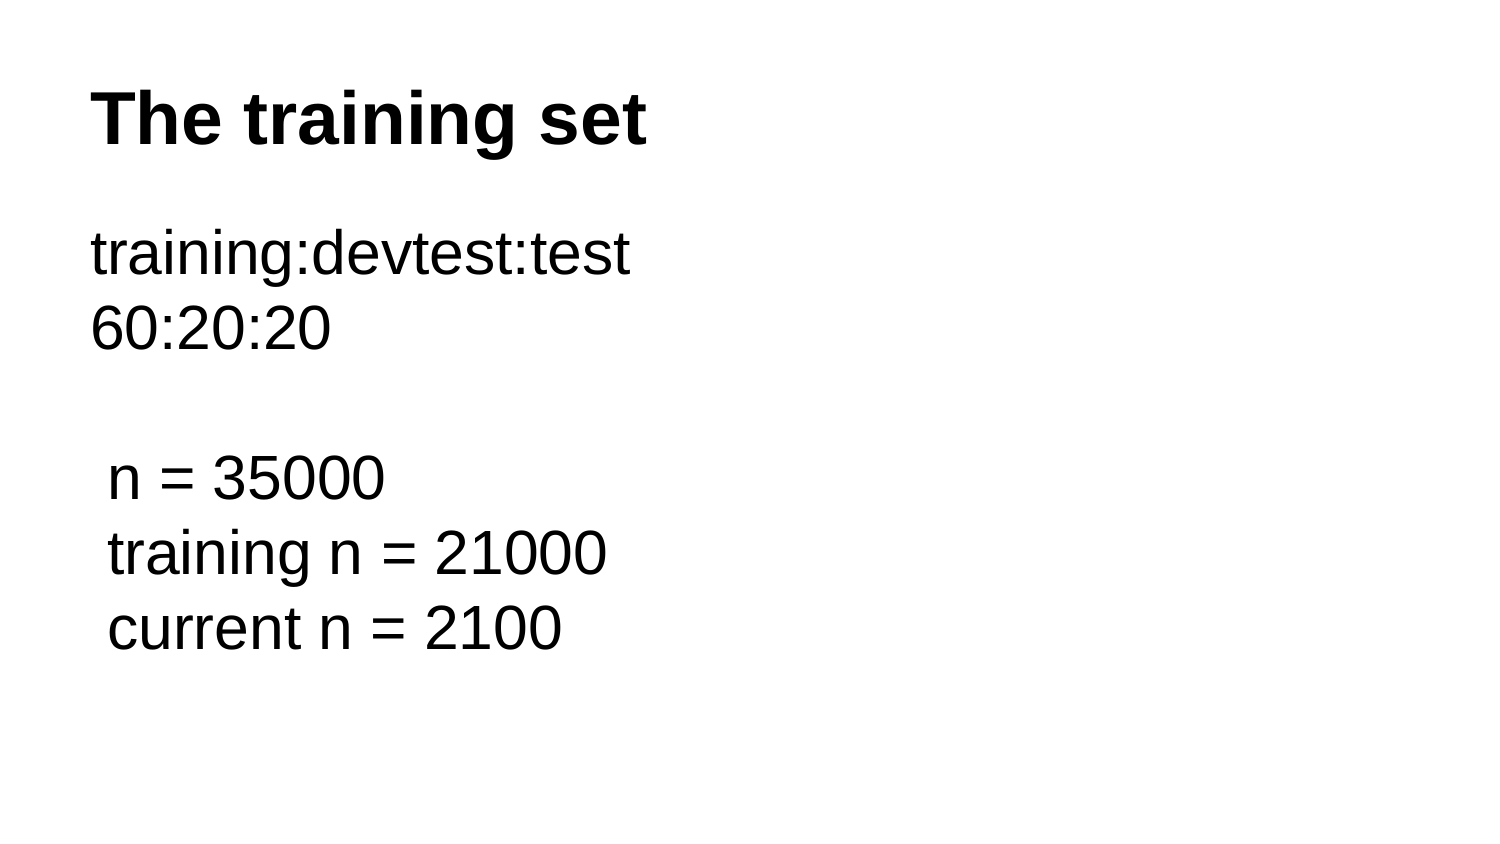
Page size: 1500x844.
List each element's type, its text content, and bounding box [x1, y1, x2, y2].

list training:devtest:test 60:20:20 n = 35000 training n = 21000 current n = 2100 [75, 196, 1425, 808]
title The training set [75, 33, 1425, 175]
